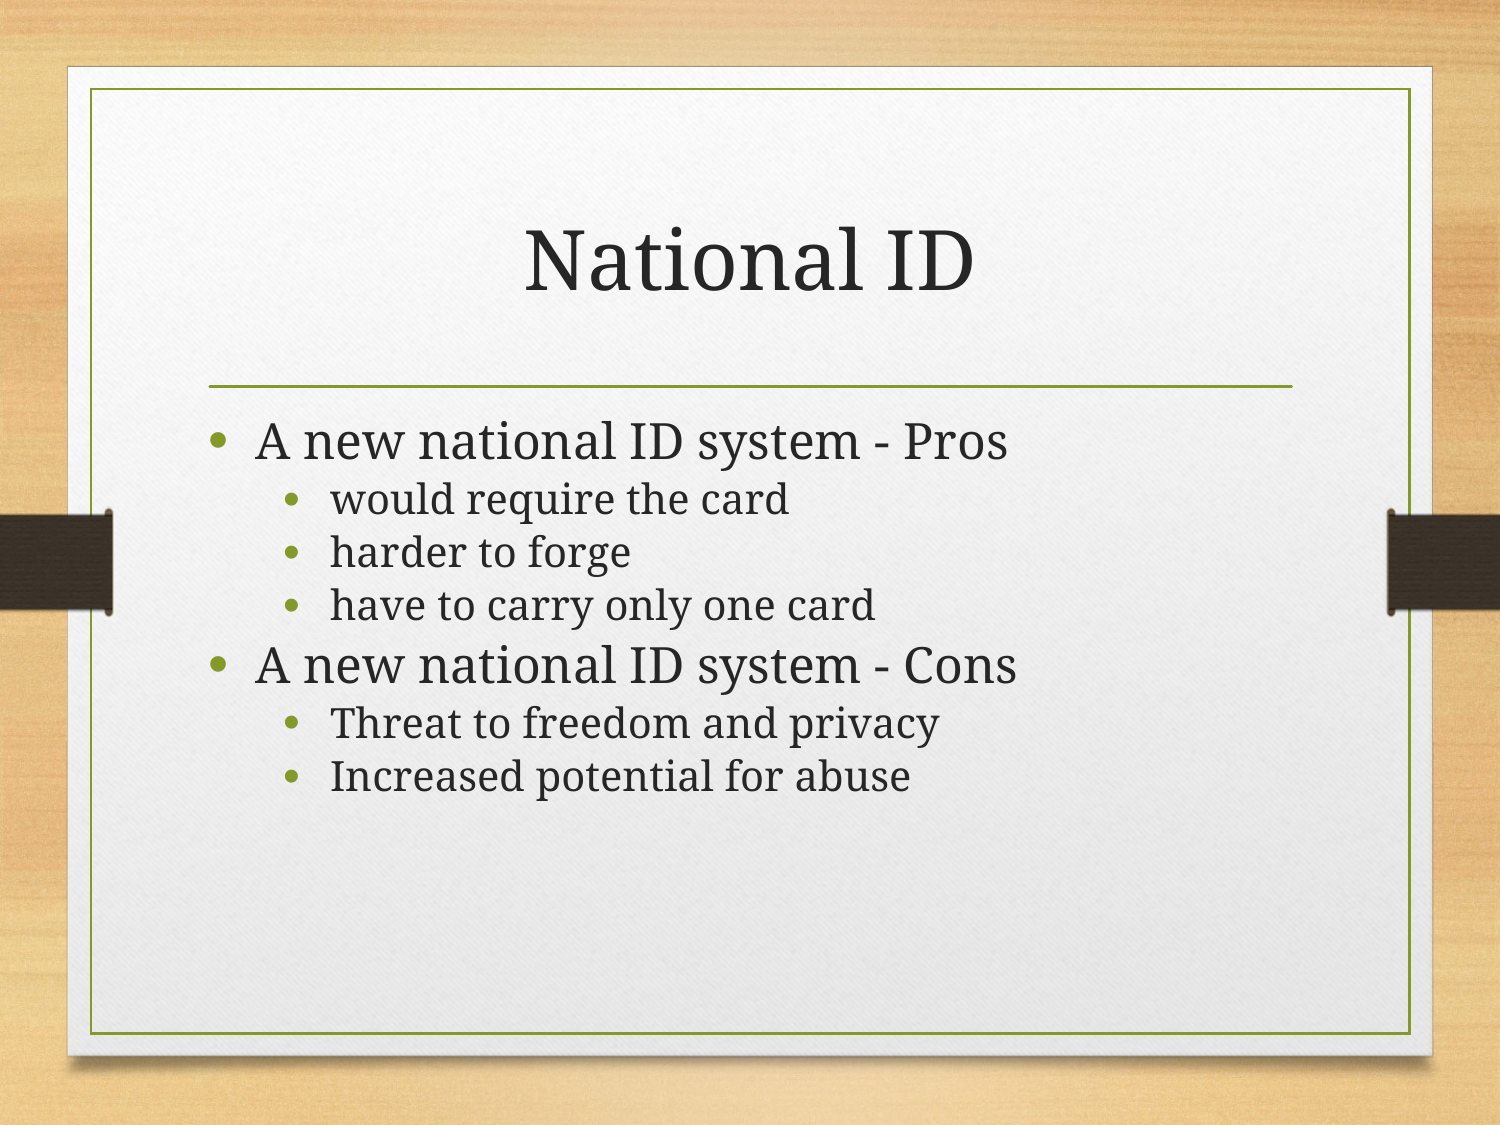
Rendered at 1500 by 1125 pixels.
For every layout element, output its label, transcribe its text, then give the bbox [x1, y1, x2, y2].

picture [0, 0, 1500, 1125]
title National ID [193, 150, 1309, 365]
list A new national ID system - Pros would require the card harder to forge have to carry only one card A new national ID system - Cons Threat to freedom and privacy Increased potential for abuse [193, 408, 1309, 974]
